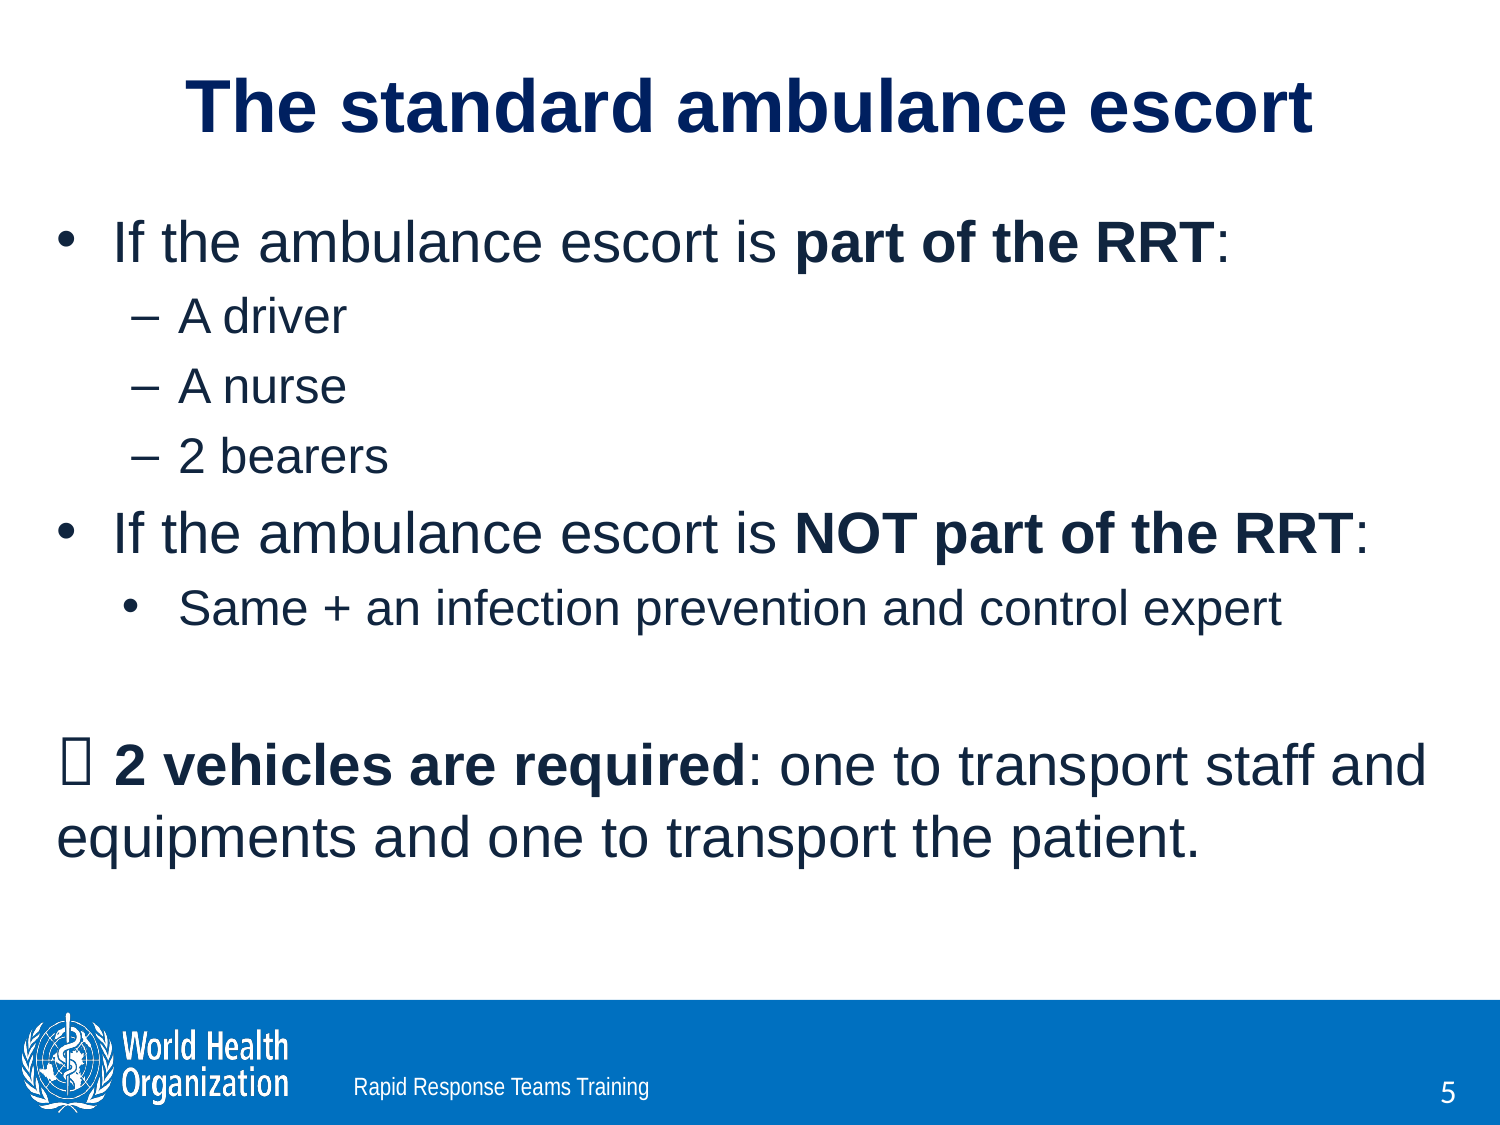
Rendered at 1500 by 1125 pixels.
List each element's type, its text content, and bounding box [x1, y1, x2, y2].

title The standard ambulance escort [75, 8, 1425, 196]
picture [21, 1012, 288, 1113]
list If the ambulance escort is part of the RRT: A driver A nurse 2 bearers If the ambulance escort is NOT part of the RRT: Same + an infection prevention and control expert  2 vehicles are required: one to transport staff and equipments and one to transport the patient. [41, 196, 1483, 1005]
